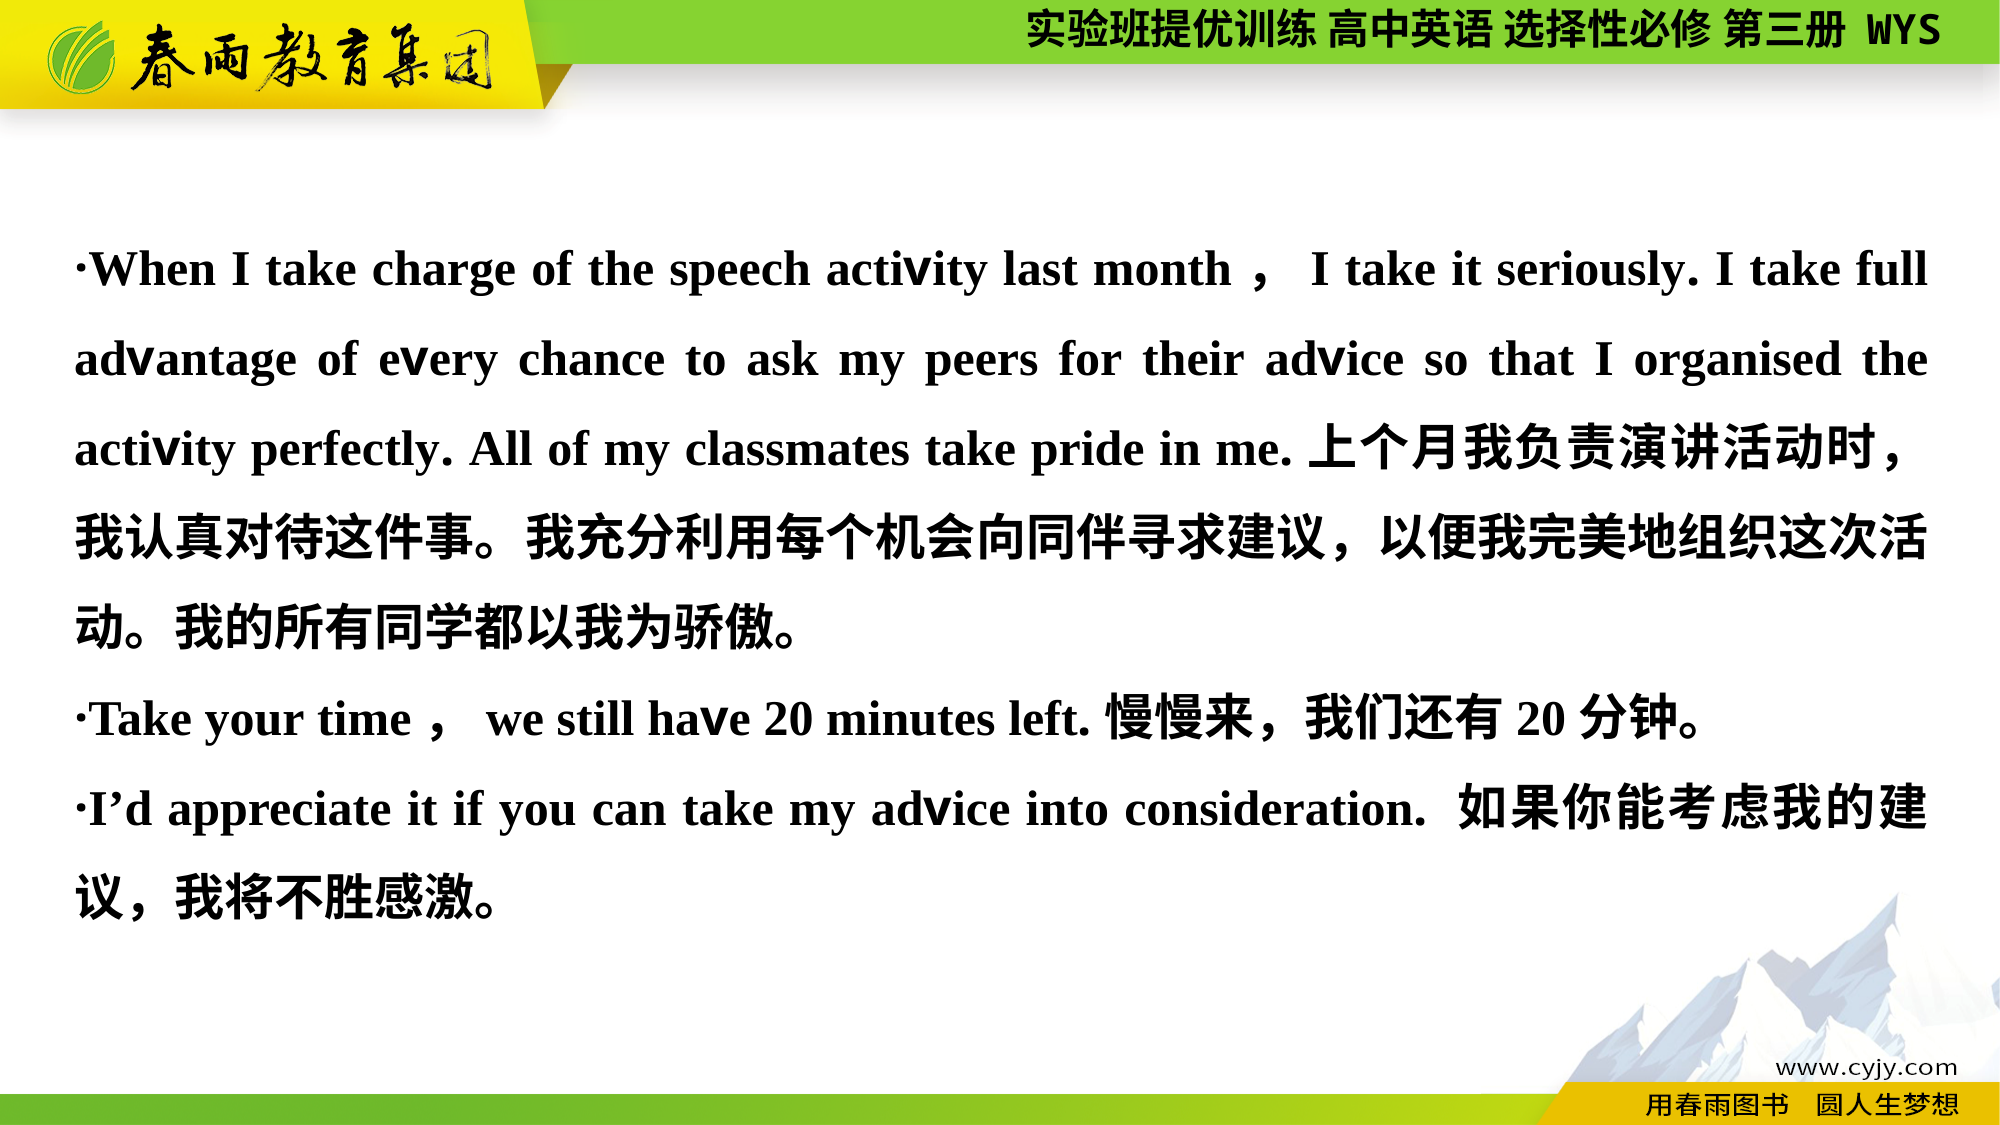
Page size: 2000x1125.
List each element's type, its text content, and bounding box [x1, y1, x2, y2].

list ·When I take charge of the speech activity last month，I take it seriously. I take full advantage of every chance to ask my peers for their advice so that I organised the activity perfectly. All of my classmates take pride in me.上个月我负责演讲活动时，我认真对待这件事。我充分利用每个机会向同伴寻求建议，以便我完美地组织这次活动。我的所有同学都以我为骄傲。 ·Take your time，we still have 20 minutes left.慢慢来，我们还有20分钟。 ·I’d appreciate it if you can take my advice into consideration. 如果你能考虑我的建议，我将不胜感激。 [59, 198, 1944, 941]
picture [0, 0, 2000, 1125]
